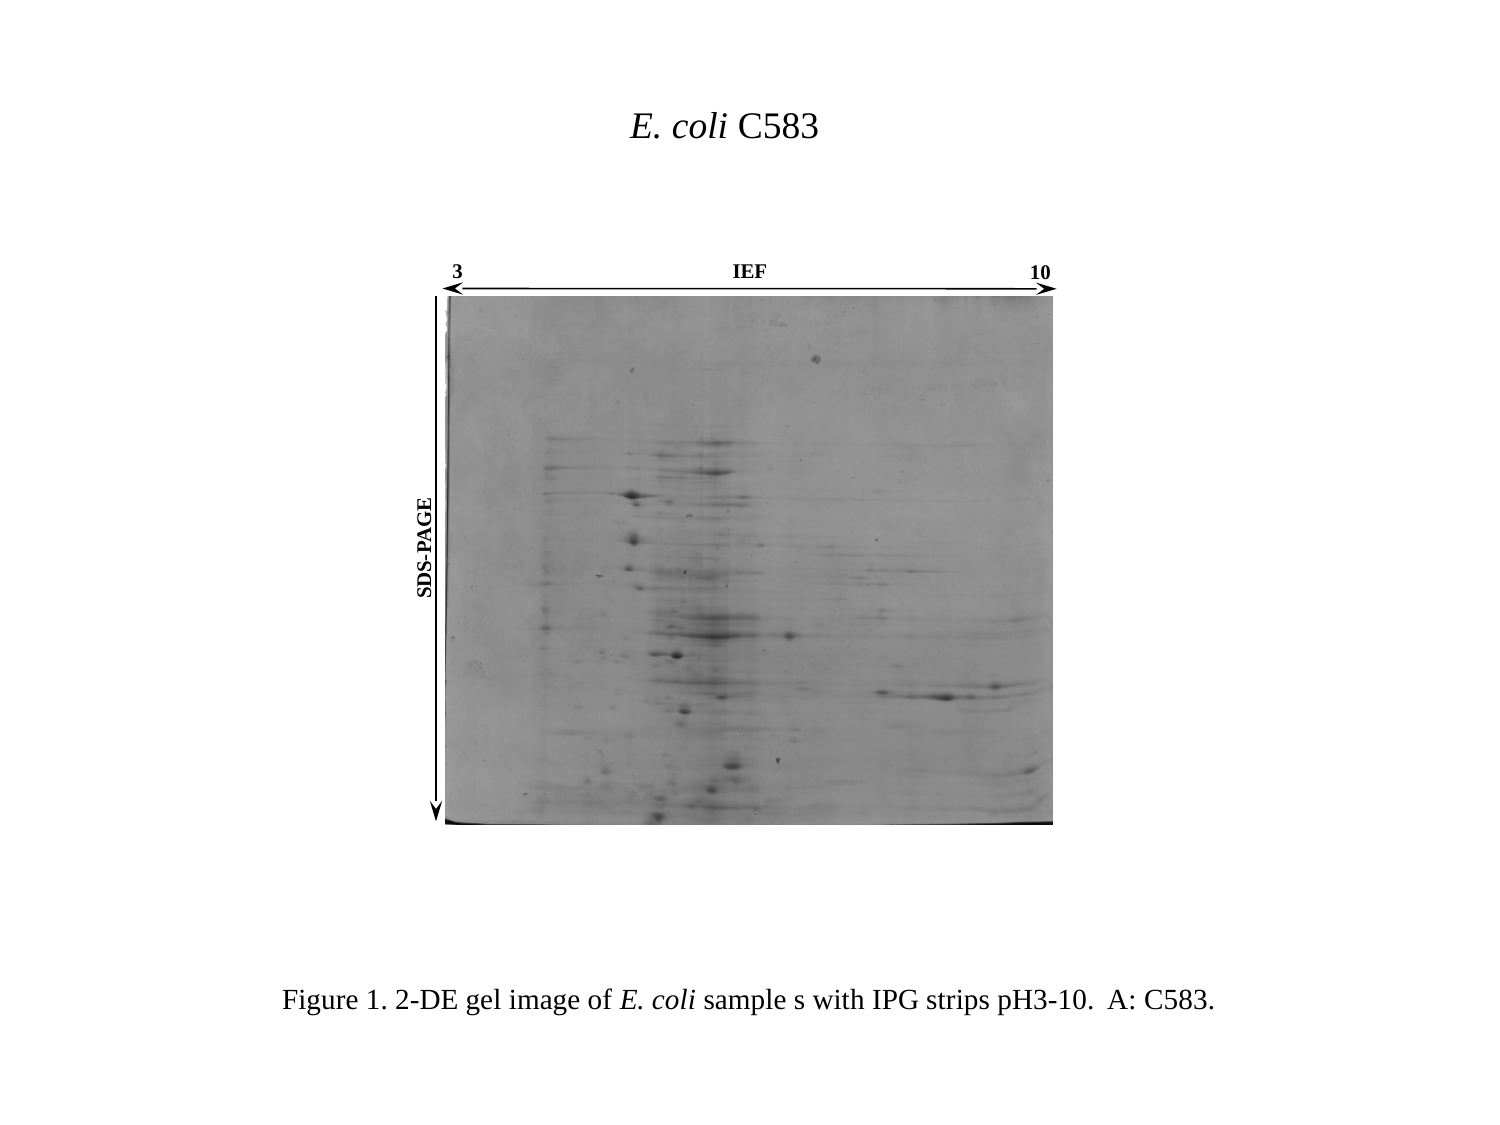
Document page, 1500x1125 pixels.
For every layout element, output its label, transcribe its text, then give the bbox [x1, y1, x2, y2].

text_box E. coli C583 [615, 93, 885, 154]
text_box SDS-PAGE [410, 489, 435, 557]
text_box 3 [439, 257, 476, 283]
picture [444, 296, 1054, 826]
text_box IEF [732, 257, 768, 283]
text_box Figure 1. 2-DE gel image of E. coli sample s with IPG strips pH3-10. A: C583. [267, 972, 1230, 1023]
text_box 10 [1023, 258, 1059, 284]
text_box SDS-PAGE [410, 566, 435, 607]
